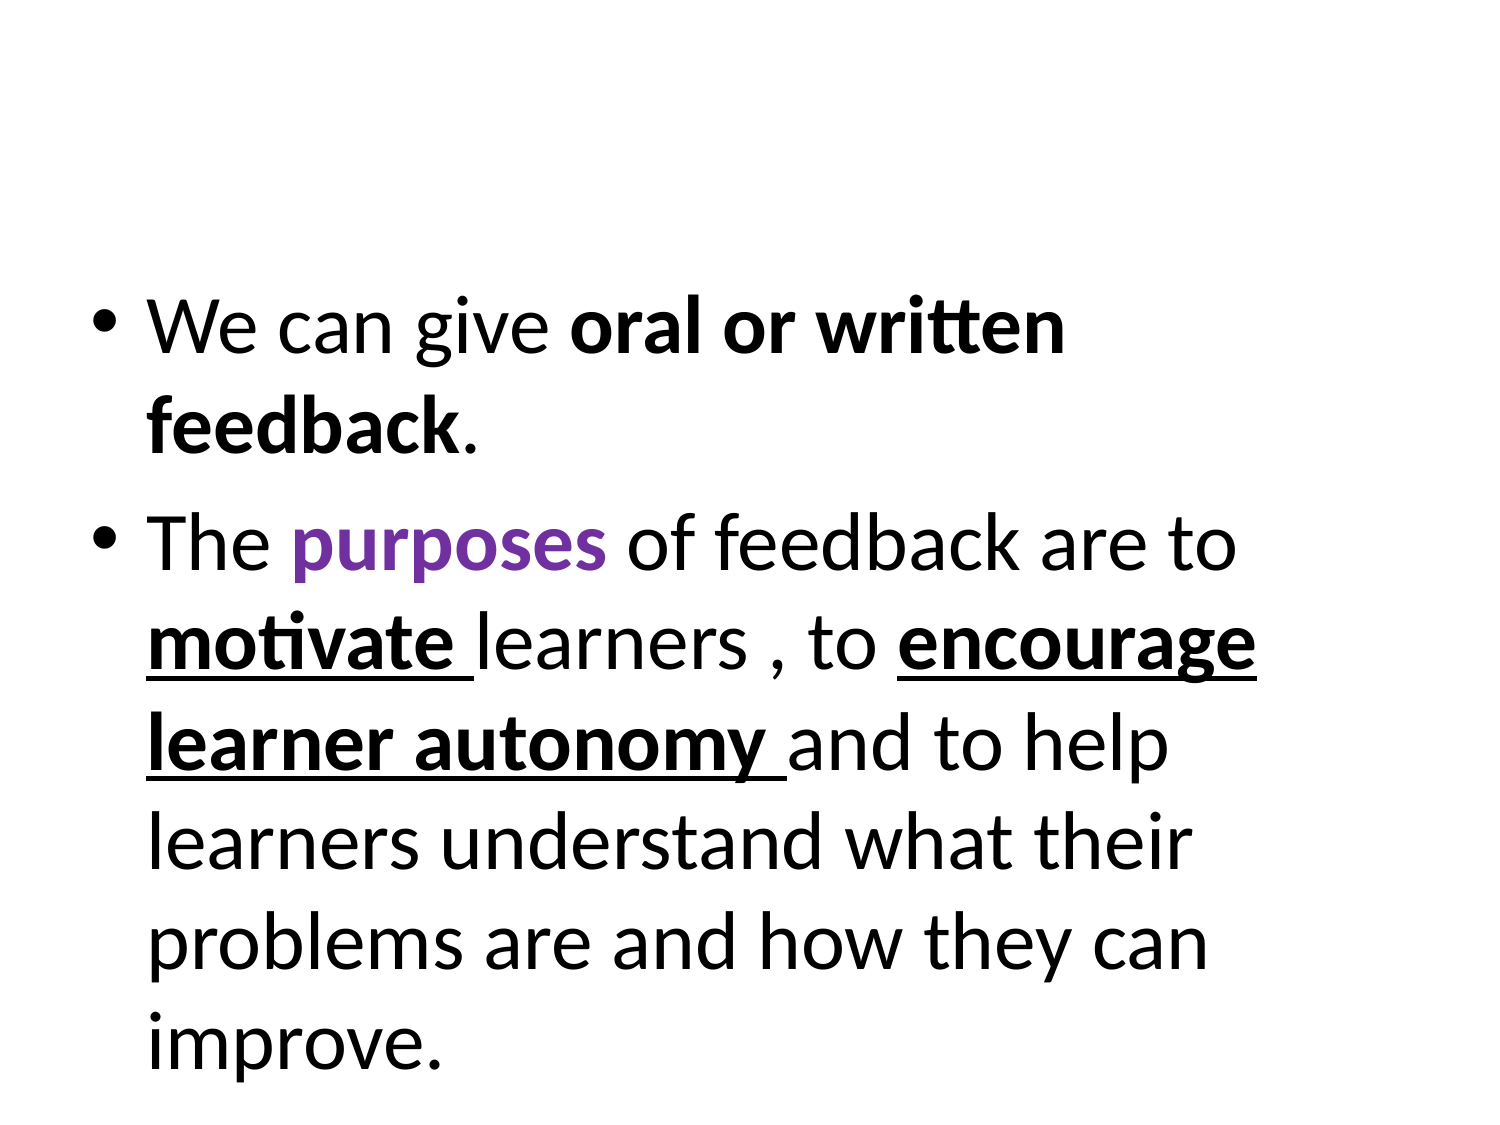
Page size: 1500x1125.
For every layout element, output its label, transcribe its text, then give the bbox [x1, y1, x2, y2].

list We can give oral or written feedback. The purposes of feedback are to motivate learners , to encourage learner autonomy and to help learners understand what their problems are and how they can improve. [75, 262, 1425, 1005]
